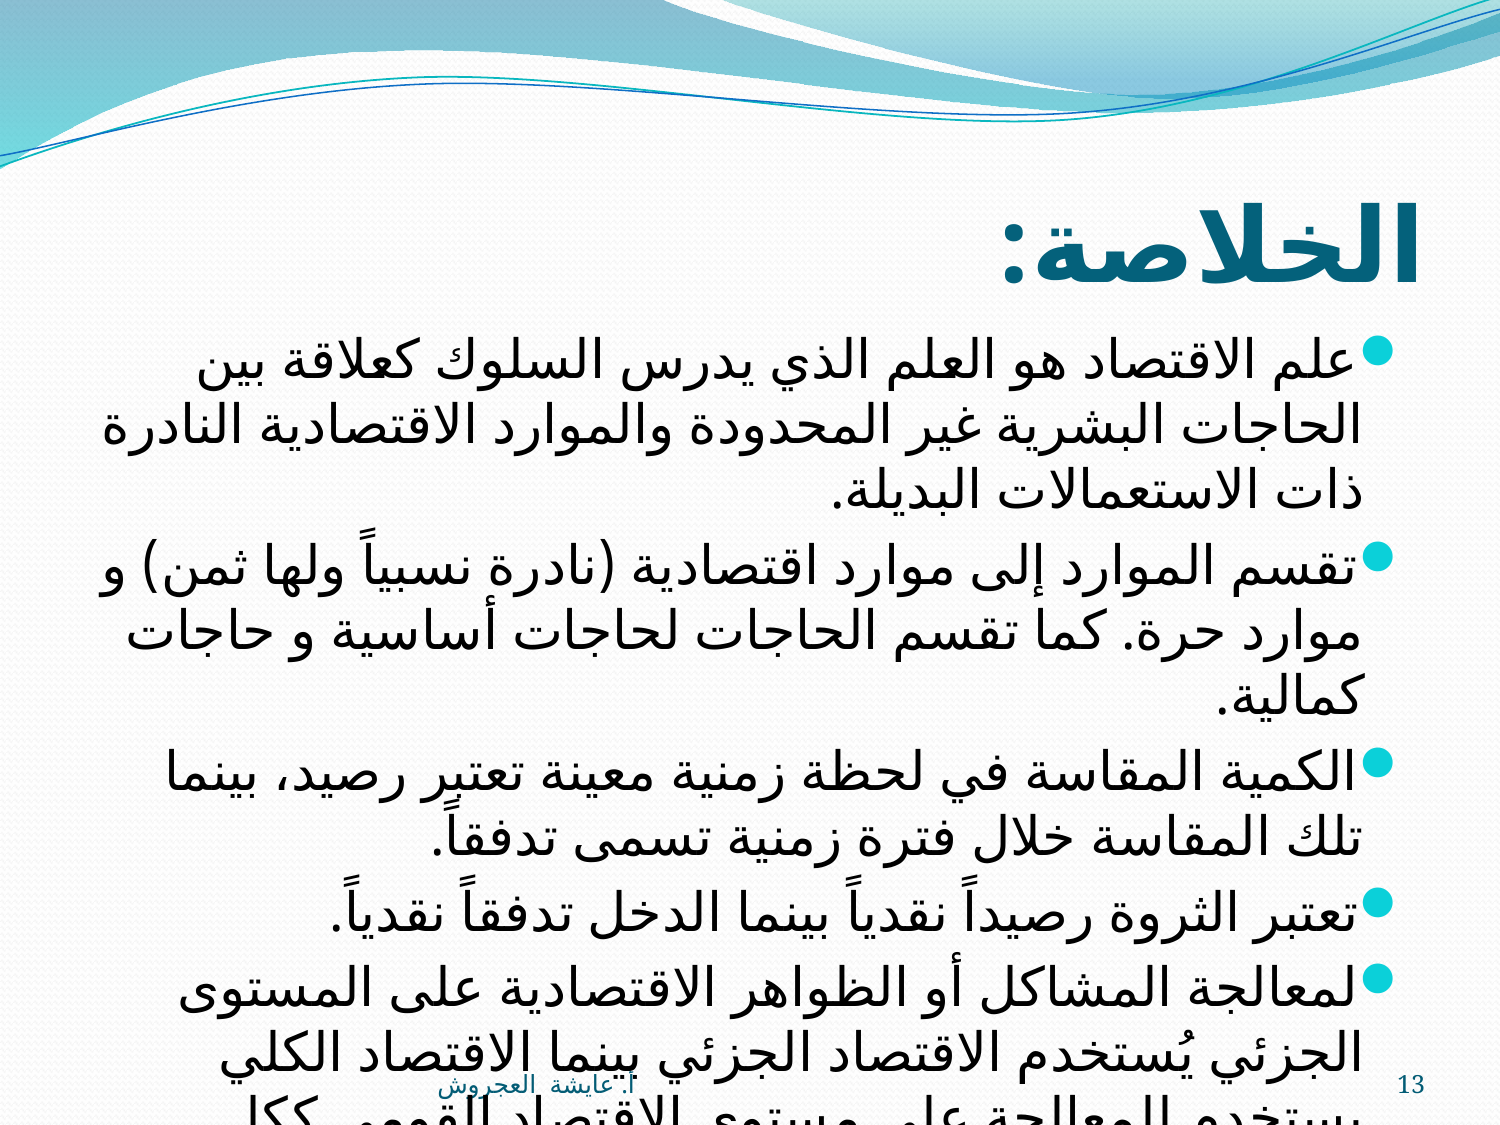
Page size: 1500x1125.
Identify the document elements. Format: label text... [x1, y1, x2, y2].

title الخلاصة: [75, 115, 1425, 303]
footer أ. عايشة العجروش [437, 1042, 988, 1103]
list علم الاقتصاد هو العلم الذي يدرس السلوك كعلاقة بين الحاجات البشرية غير المحدودة والموارد الاقتصادية النادرة ذات الاستعمالات البديلة. تقسم الموارد إلى موارد اقتصادية (نادرة نسبياً ولها ثمن) و موارد حرة. كما تقسم الحاجات لحاجات أساسية و حاجات كمالية. الكمية المقاسة في لحظة زمنية معينة تعتبر رصيد، بينما تلك المقاسة خلال فترة زمنية تسمى تدفقاً. تعتبر الثروة رصيداً نقدياً بينما الدخل تدفقاً نقدياً. لمعالجة المشاكل أو الظواهر الاقتصادية على المستوى الجزئي يُستخدم الاقتصاد الجزئي بينما الاقتصاد الكلي يستخدم للمعالجة على مستوى الاقتصاد القومي ككل. [75, 317, 1425, 1038]
slide_number 13 [1299, 1042, 1425, 1103]
